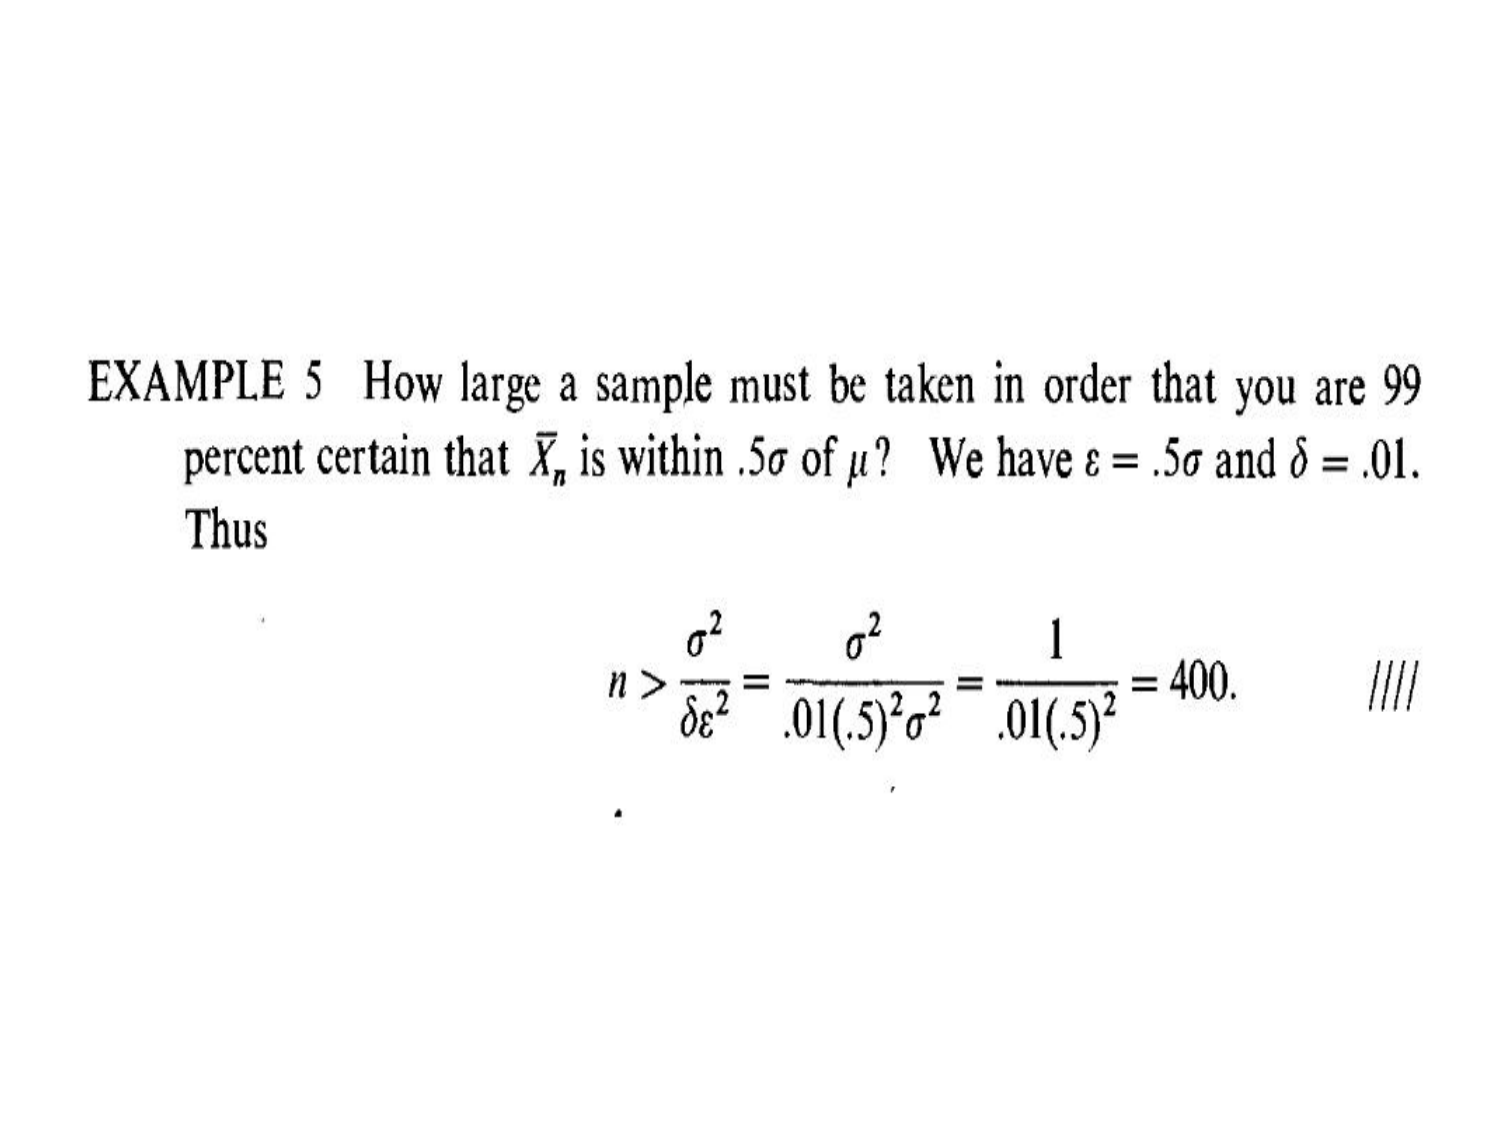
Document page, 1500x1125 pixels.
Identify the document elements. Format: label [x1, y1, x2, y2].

list [74, 312, 1438, 851]
